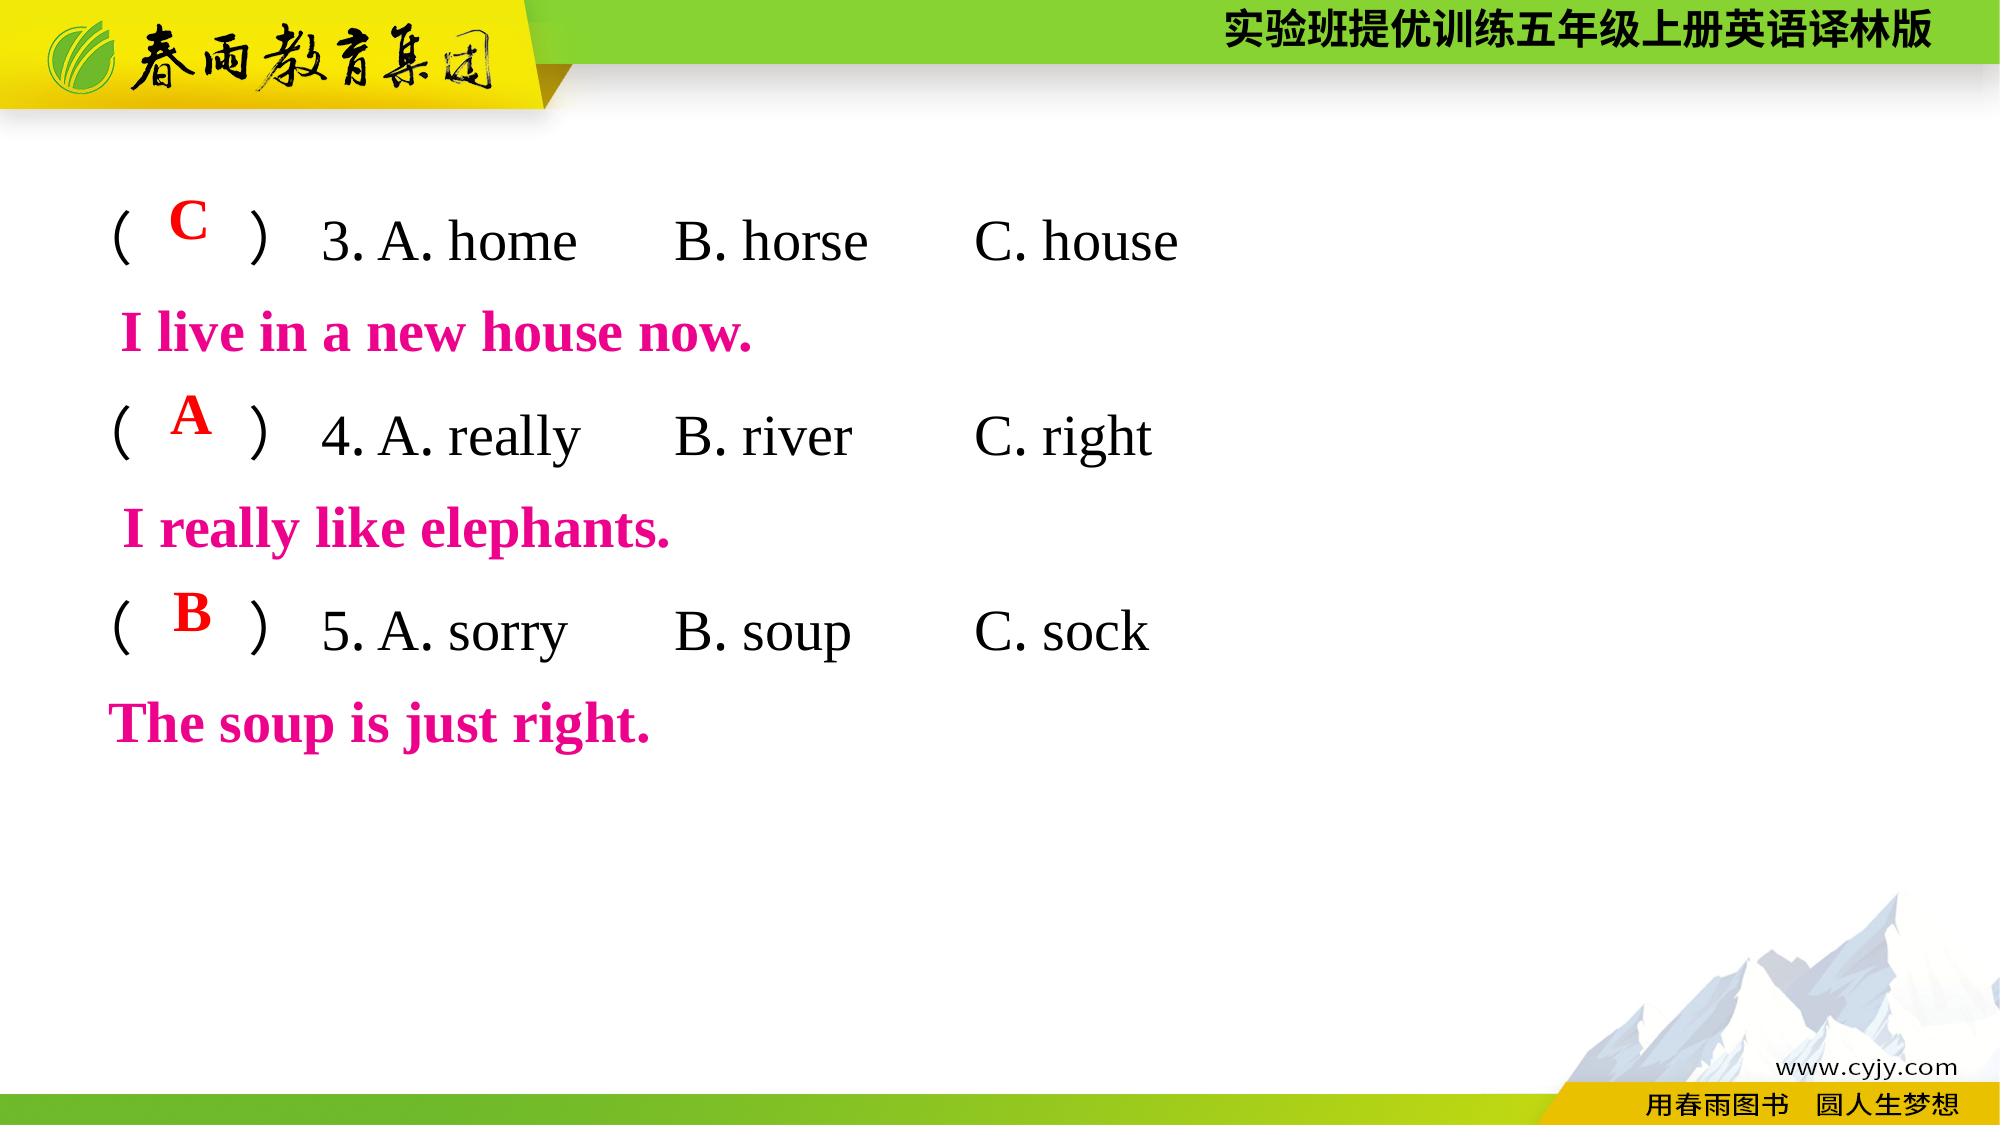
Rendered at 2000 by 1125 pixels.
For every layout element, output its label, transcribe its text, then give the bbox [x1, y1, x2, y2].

picture [0, 0, 2000, 1125]
list （ ）3. A. home B. horse C. house （ ）4. A. really B. river C. right （ ）5. A. sorry B. soup C. sock [59, 159, 1944, 675]
text_box B [158, 565, 227, 651]
text_box A [155, 368, 228, 454]
text_box I really like elephants. [107, 446, 687, 567]
text_box The soup is just right. [93, 642, 667, 762]
text_box C [154, 173, 226, 259]
text_box I live in a new house now. [105, 250, 769, 371]
